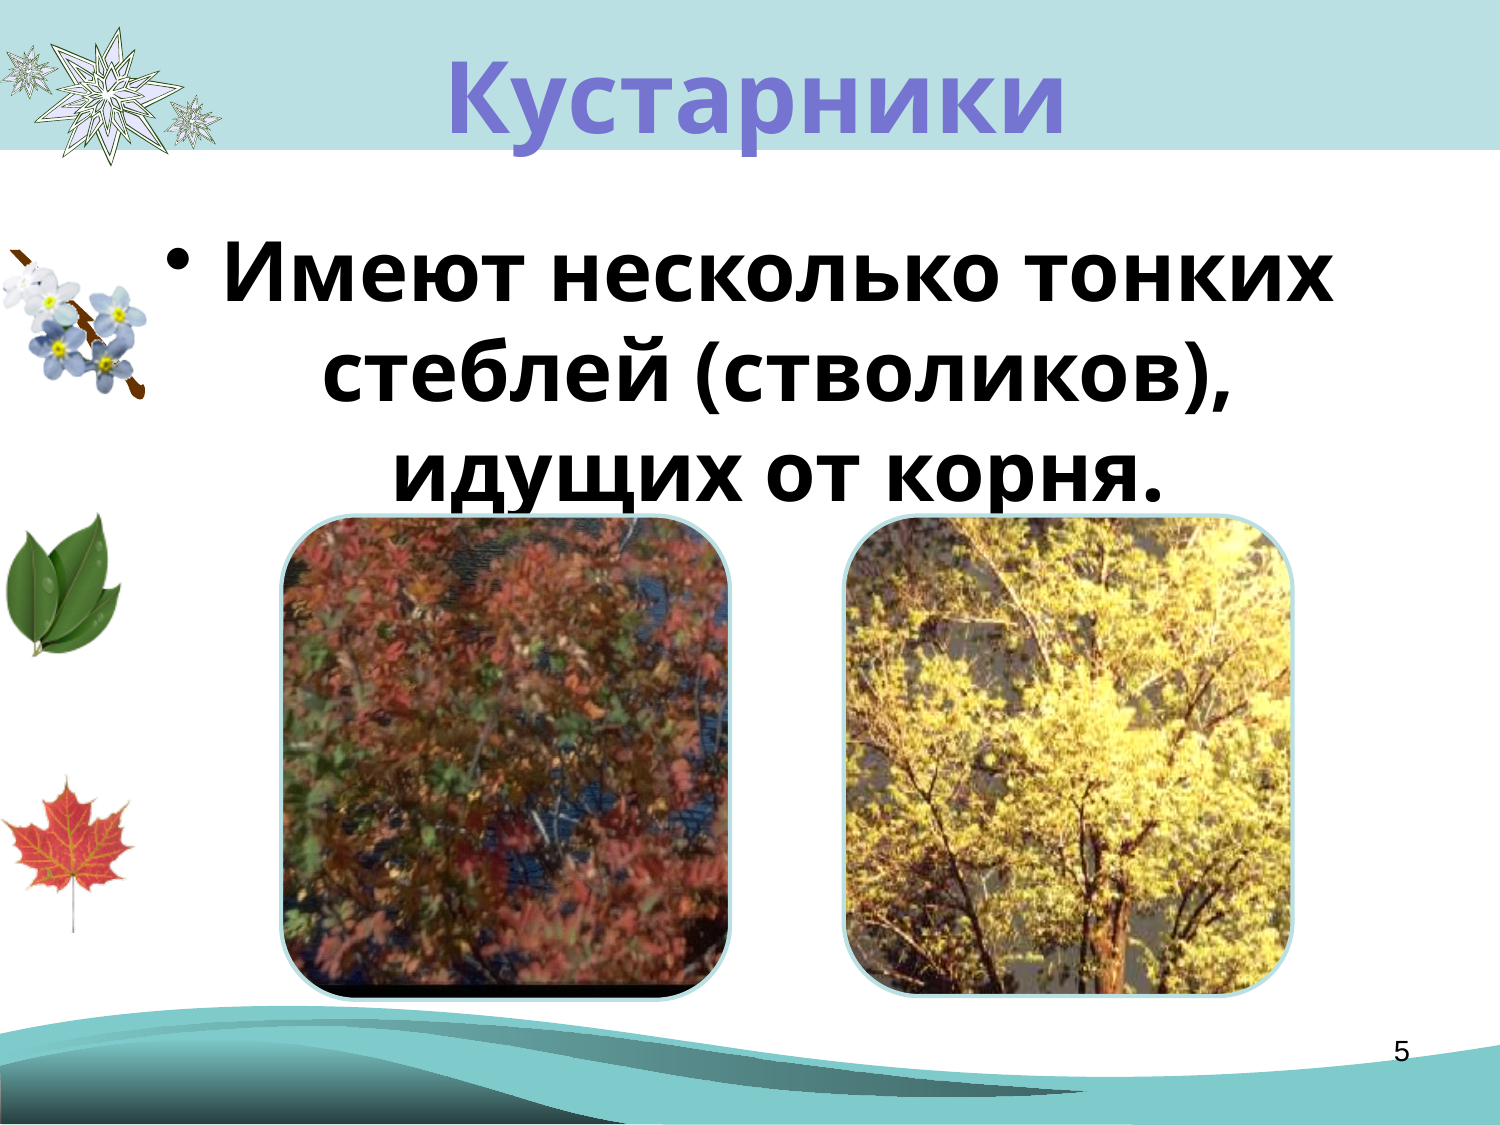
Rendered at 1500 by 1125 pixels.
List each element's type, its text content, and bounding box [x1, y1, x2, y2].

picture [843, 515, 1293, 997]
list Имеют несколько тонких стеблей (стволиков), идущих от корня. [74, 210, 1426, 1006]
picture [0, 774, 74, 933]
picture [0, 260, 74, 396]
picture [0, 512, 74, 663]
title Кустарники [81, 0, 1433, 188]
slide_number 5 [1074, 1024, 1426, 1103]
picture [280, 515, 731, 1001]
